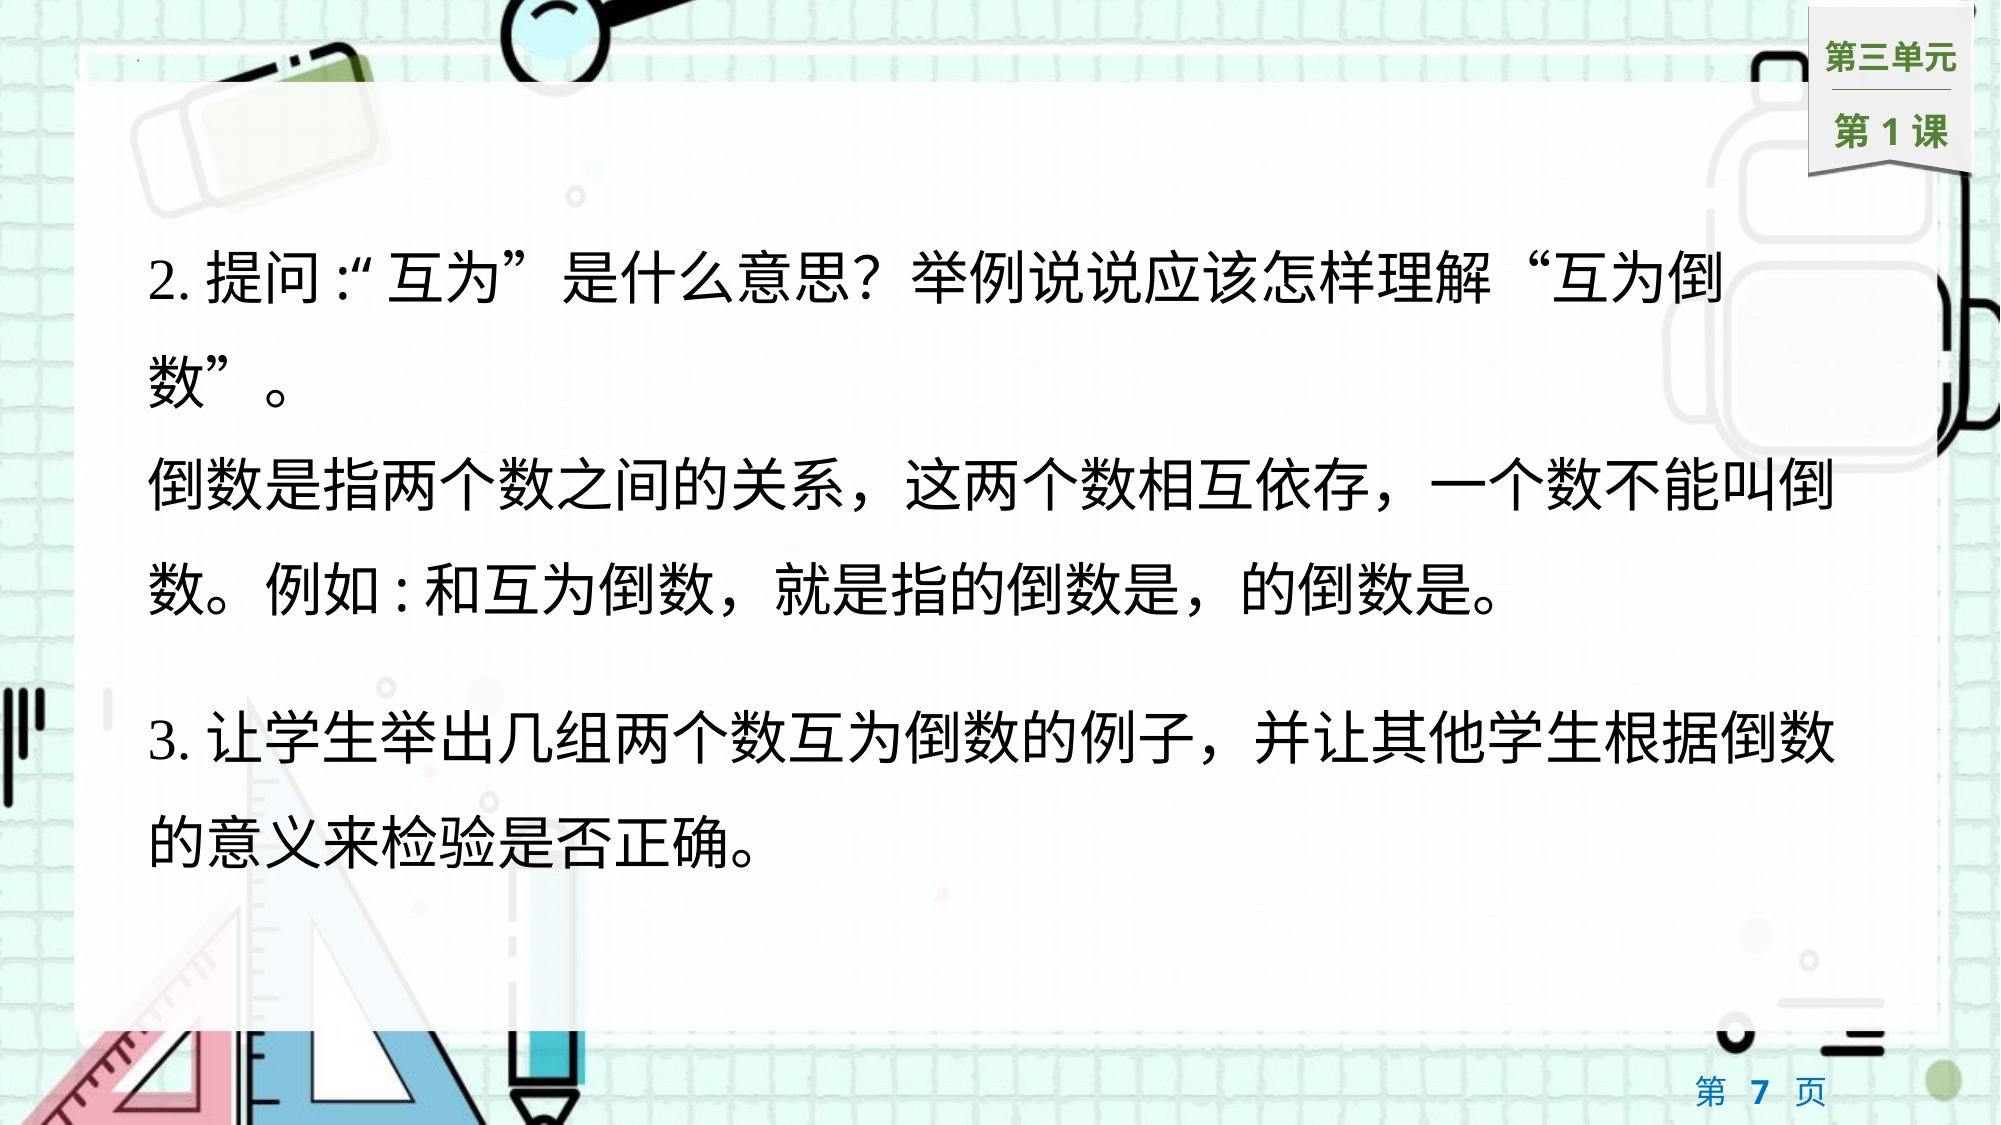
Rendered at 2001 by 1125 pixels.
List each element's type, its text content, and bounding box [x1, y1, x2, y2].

text_box 2.提问:“互为”是什么意思？举例说说应该怎样理解“互为倒数”。 [147, 206, 1853, 417]
picture [0, 0, 2000, 1125]
text_box 3.让学生举出几组两个数互为倒数的例子，并让其他学生根据倒数的意义来检验是否正确。 [147, 666, 1853, 876]
picture [1938, 168, 1971, 176]
